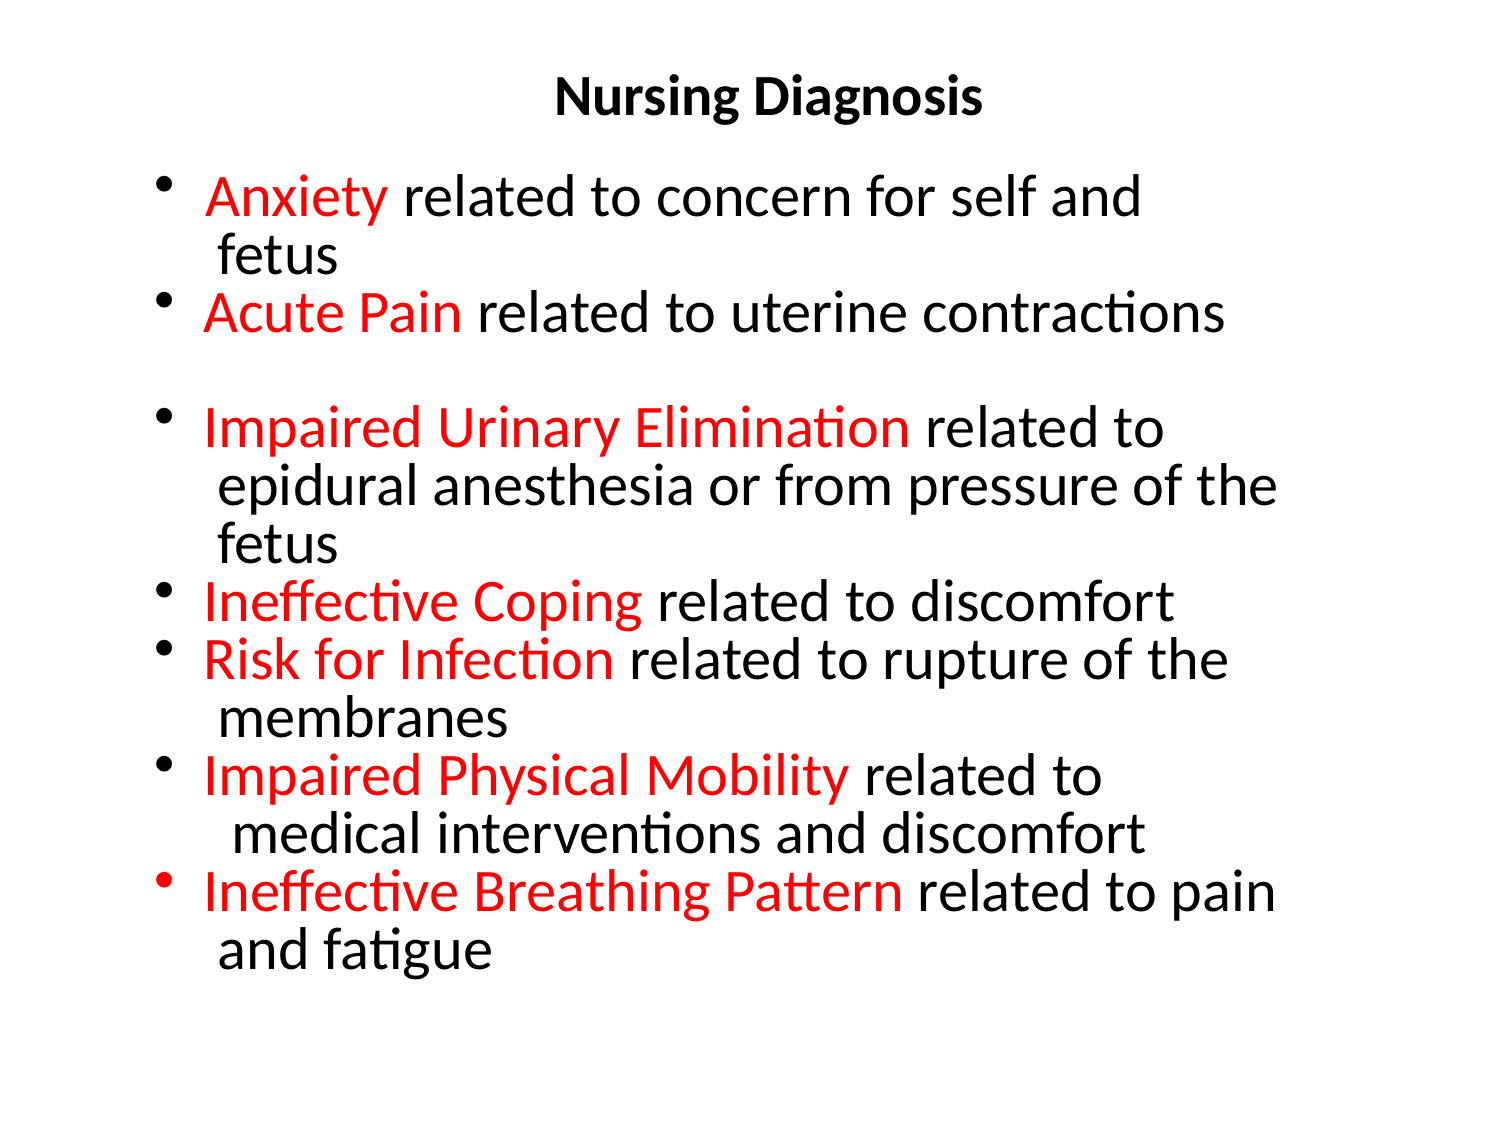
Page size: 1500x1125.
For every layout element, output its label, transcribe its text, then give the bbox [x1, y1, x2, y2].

subtitle Nursing Diagnosis [174, 50, 1390, 659]
text_box Anxiety related to concern for self and fetus Acute Pain related to uterine contractions Impaired Urinary Elimination related to epidural anesthesia or from pressure of the fetus Ineffective Coping related to discomfort Risk for Infection related to rupture of the membranes Impaired Physical Mobility related to medical interventions and discomfort Ineffective Breathing Pattern related to pain and fatigue [99, 162, 1388, 989]
